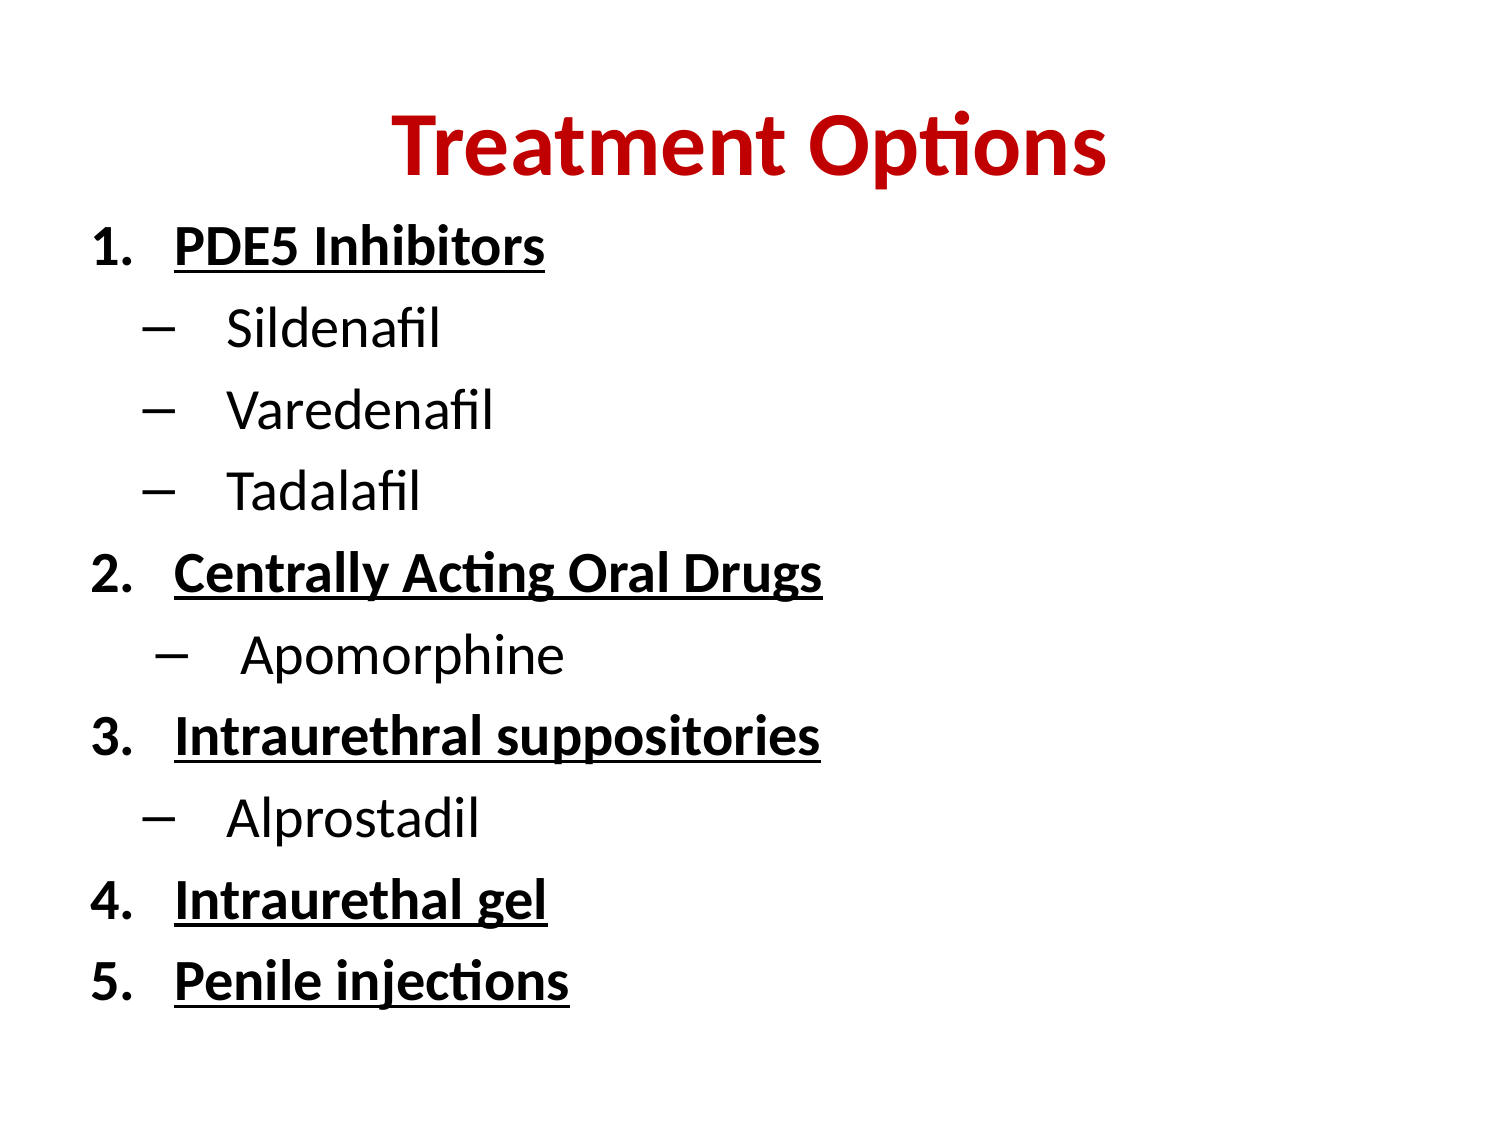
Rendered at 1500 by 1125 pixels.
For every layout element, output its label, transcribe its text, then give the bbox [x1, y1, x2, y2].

title Treatment Options [75, 45, 1425, 200]
list PDE5 Inhibitors Sildenafil Varedenafil Tadalafil Centrally Acting Oral Drugs Apomorphine Intraurethral suppositories Alprostadil Intraurethal gel Penile injections [75, 200, 1425, 943]
